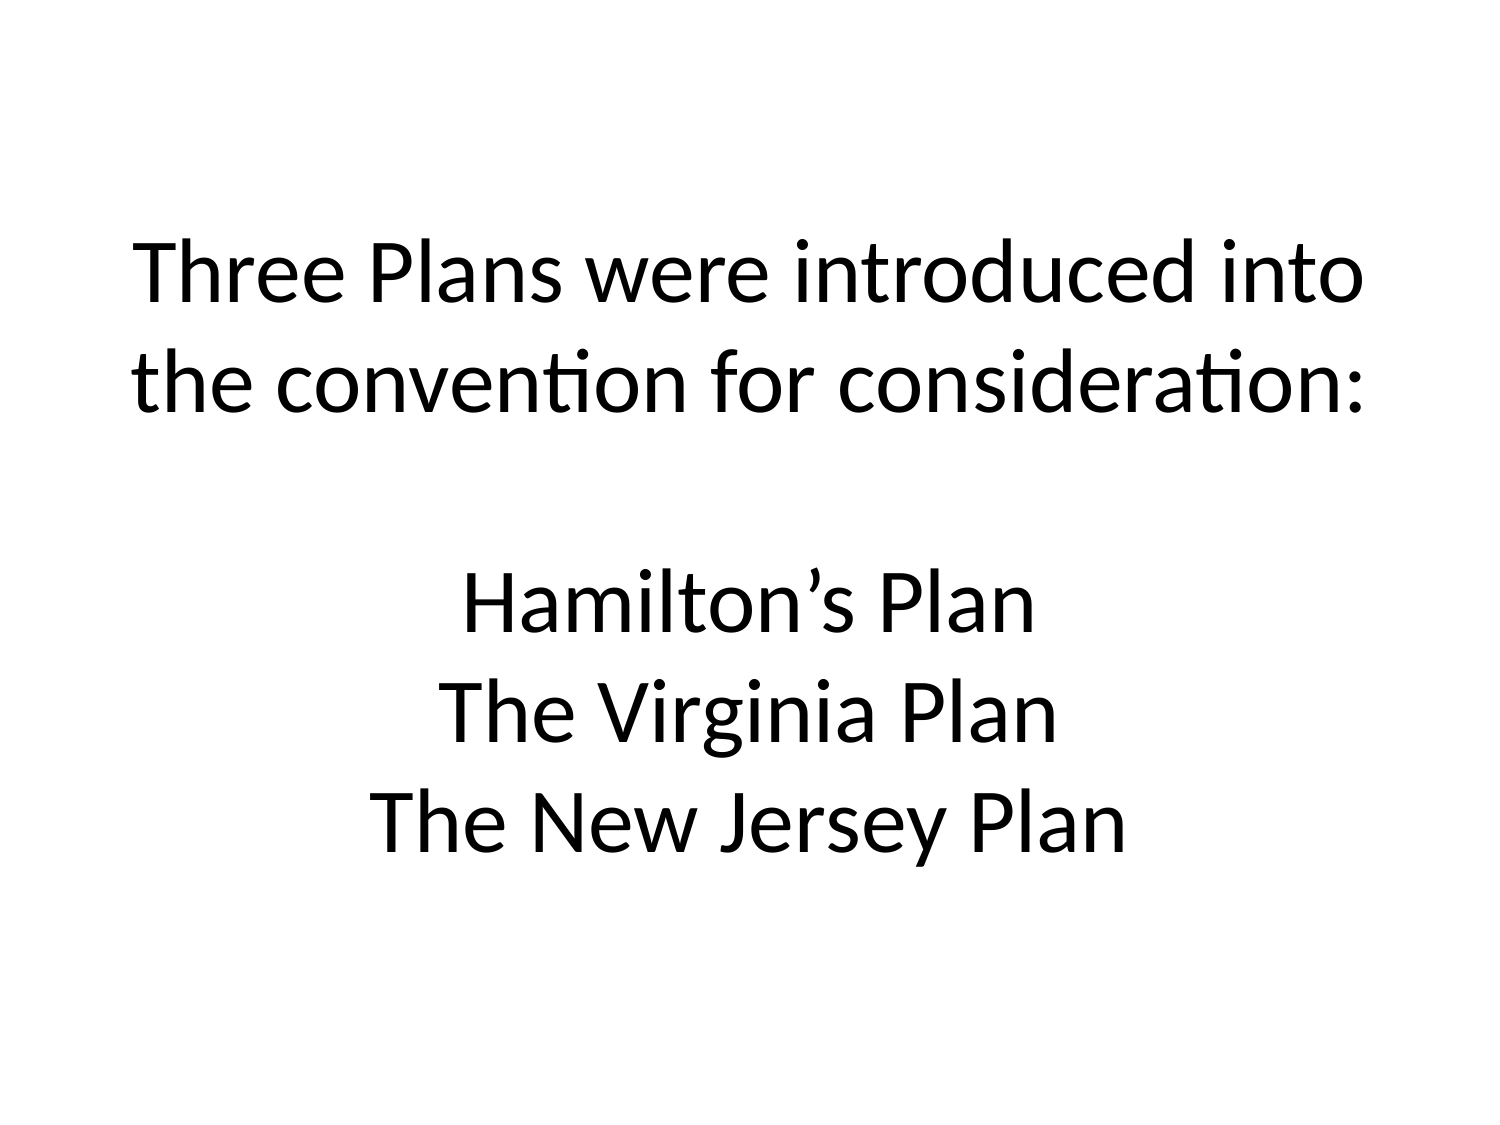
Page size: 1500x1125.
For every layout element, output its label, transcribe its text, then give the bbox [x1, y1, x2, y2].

title Three Plans were introduced into the convention for consideration: Hamilton’s Plan The Virginia Plan The New Jersey Plan [75, 45, 1425, 1038]
